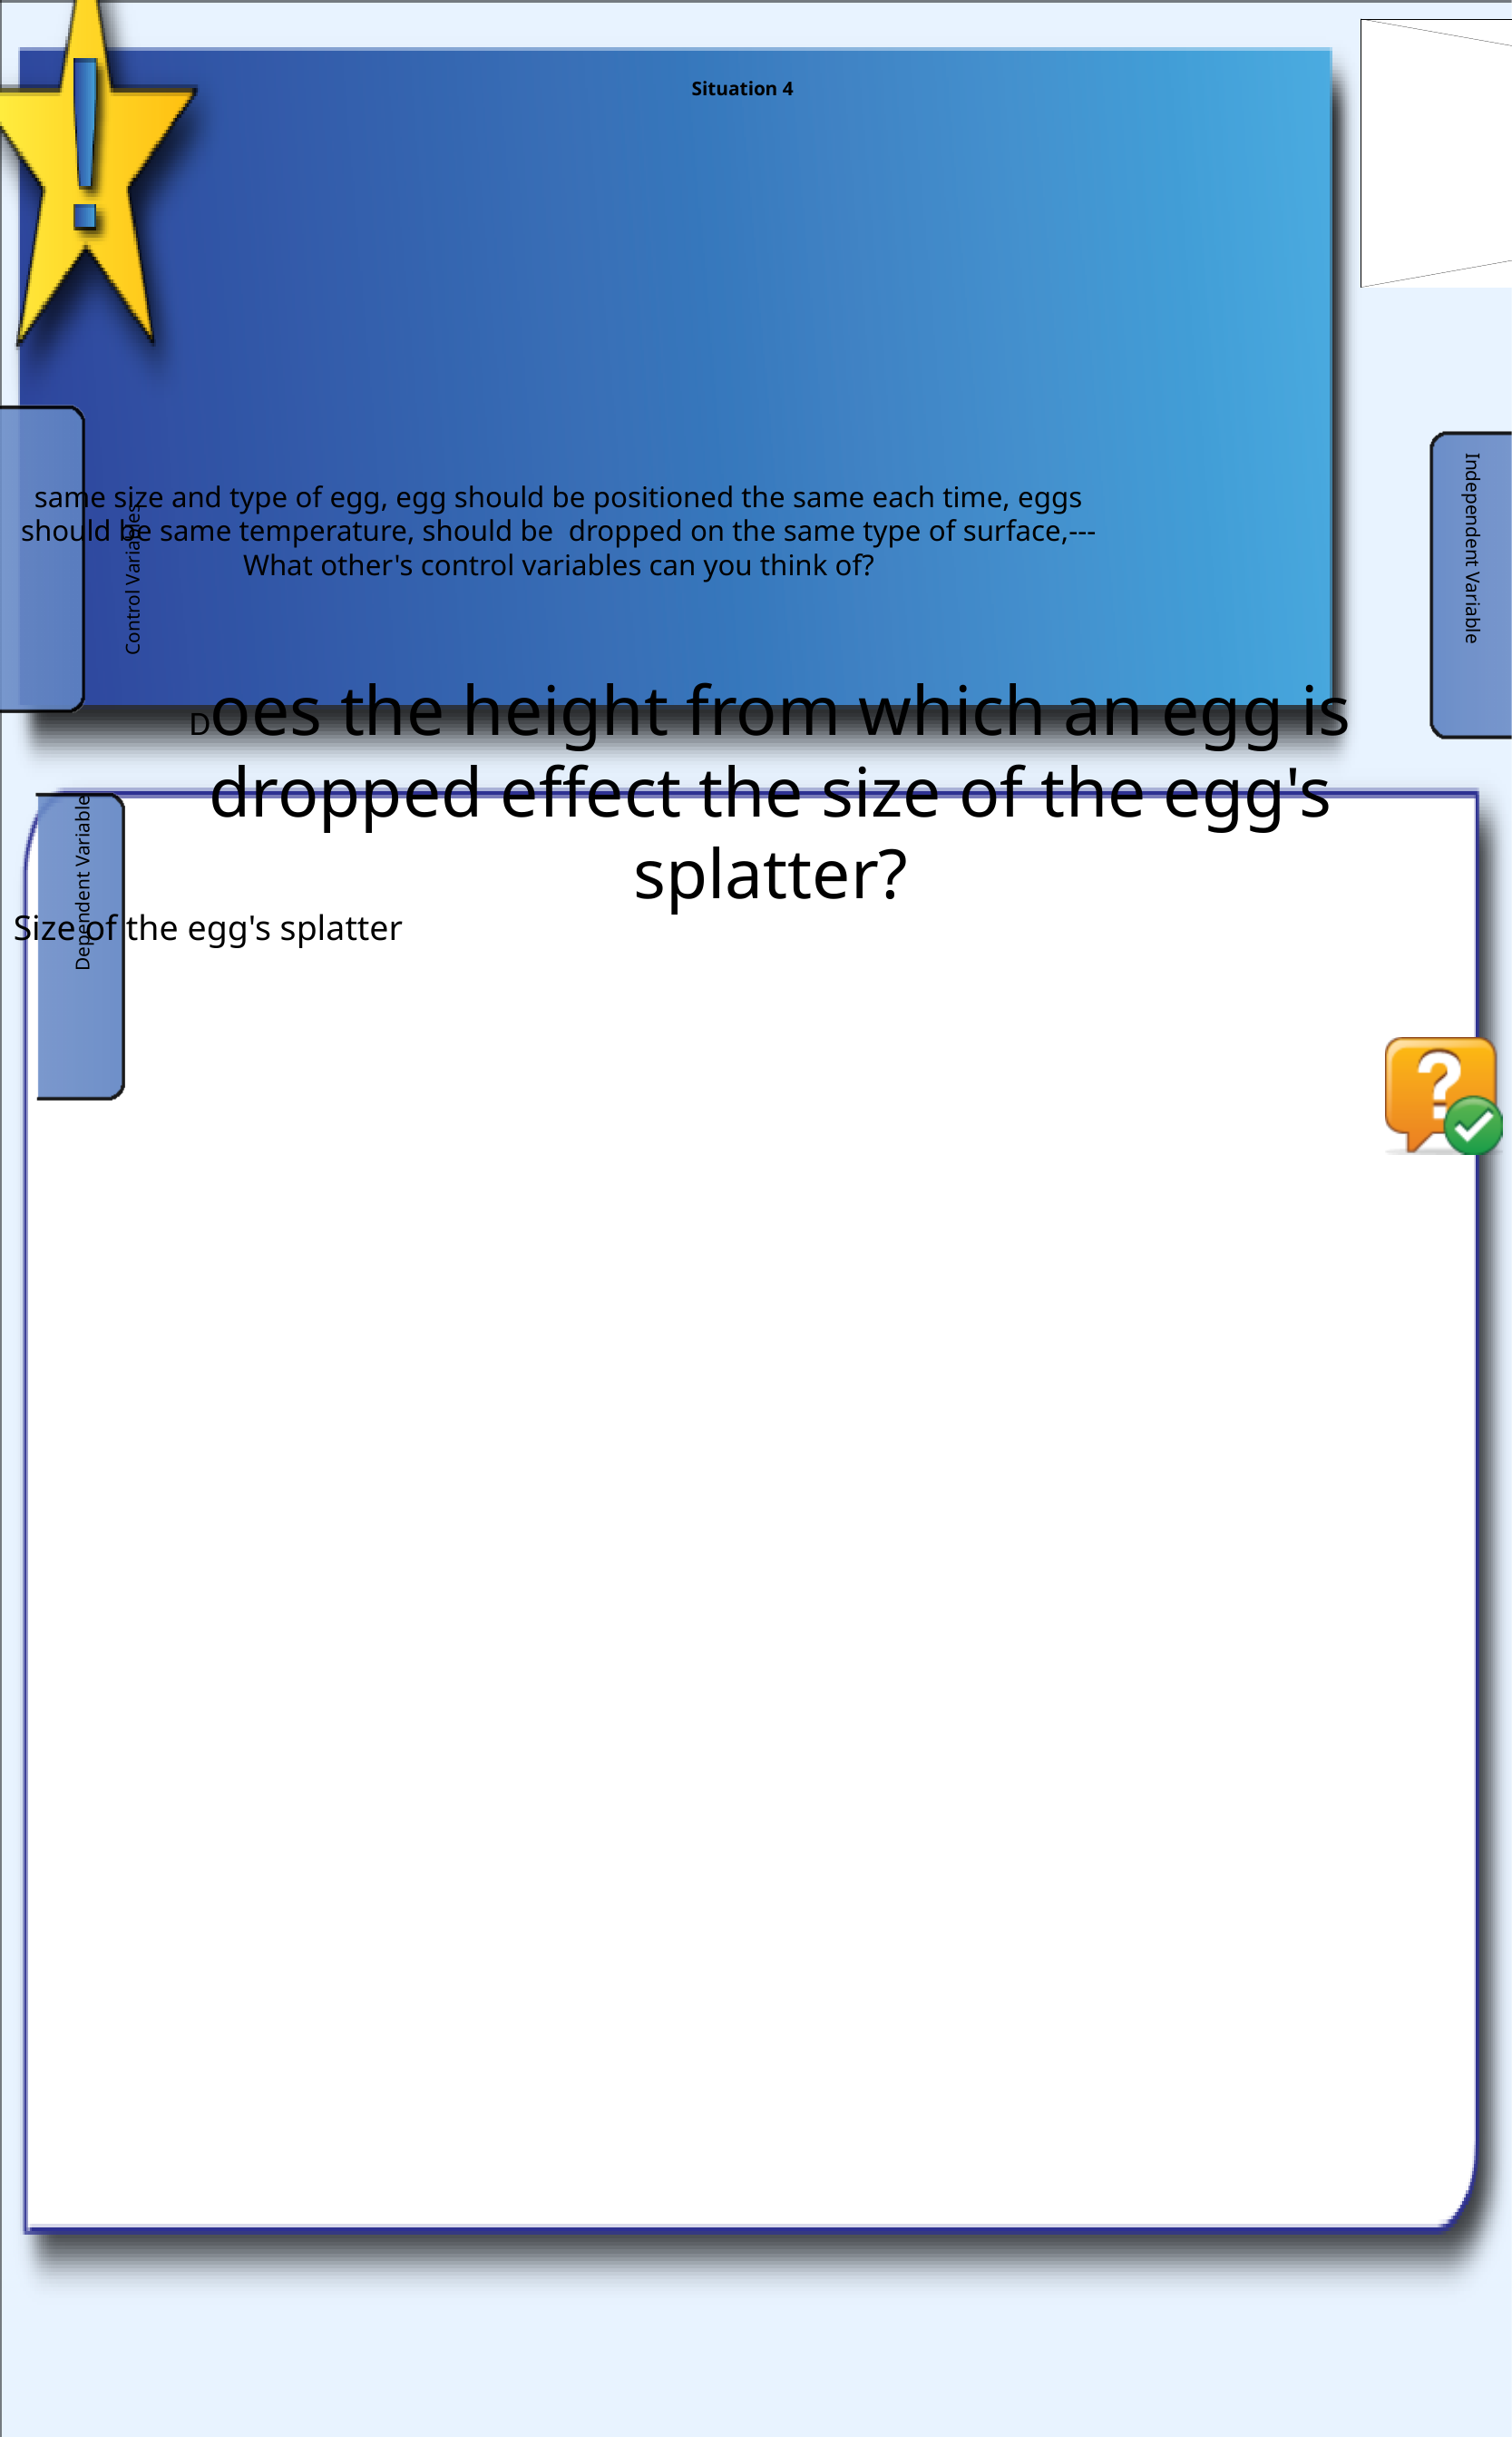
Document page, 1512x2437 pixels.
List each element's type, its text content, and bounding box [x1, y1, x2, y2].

text_box Situation 4 [119, 70, 1361, 106]
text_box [0, 720, 620, 1101]
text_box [0, 403, 1119, 713]
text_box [1429, 431, 1512, 761]
picture [0, 0, 1512, 2437]
text_box Does the height from which an egg is dropped effect the size of the egg's splatter? [624, 620, 1391, 919]
